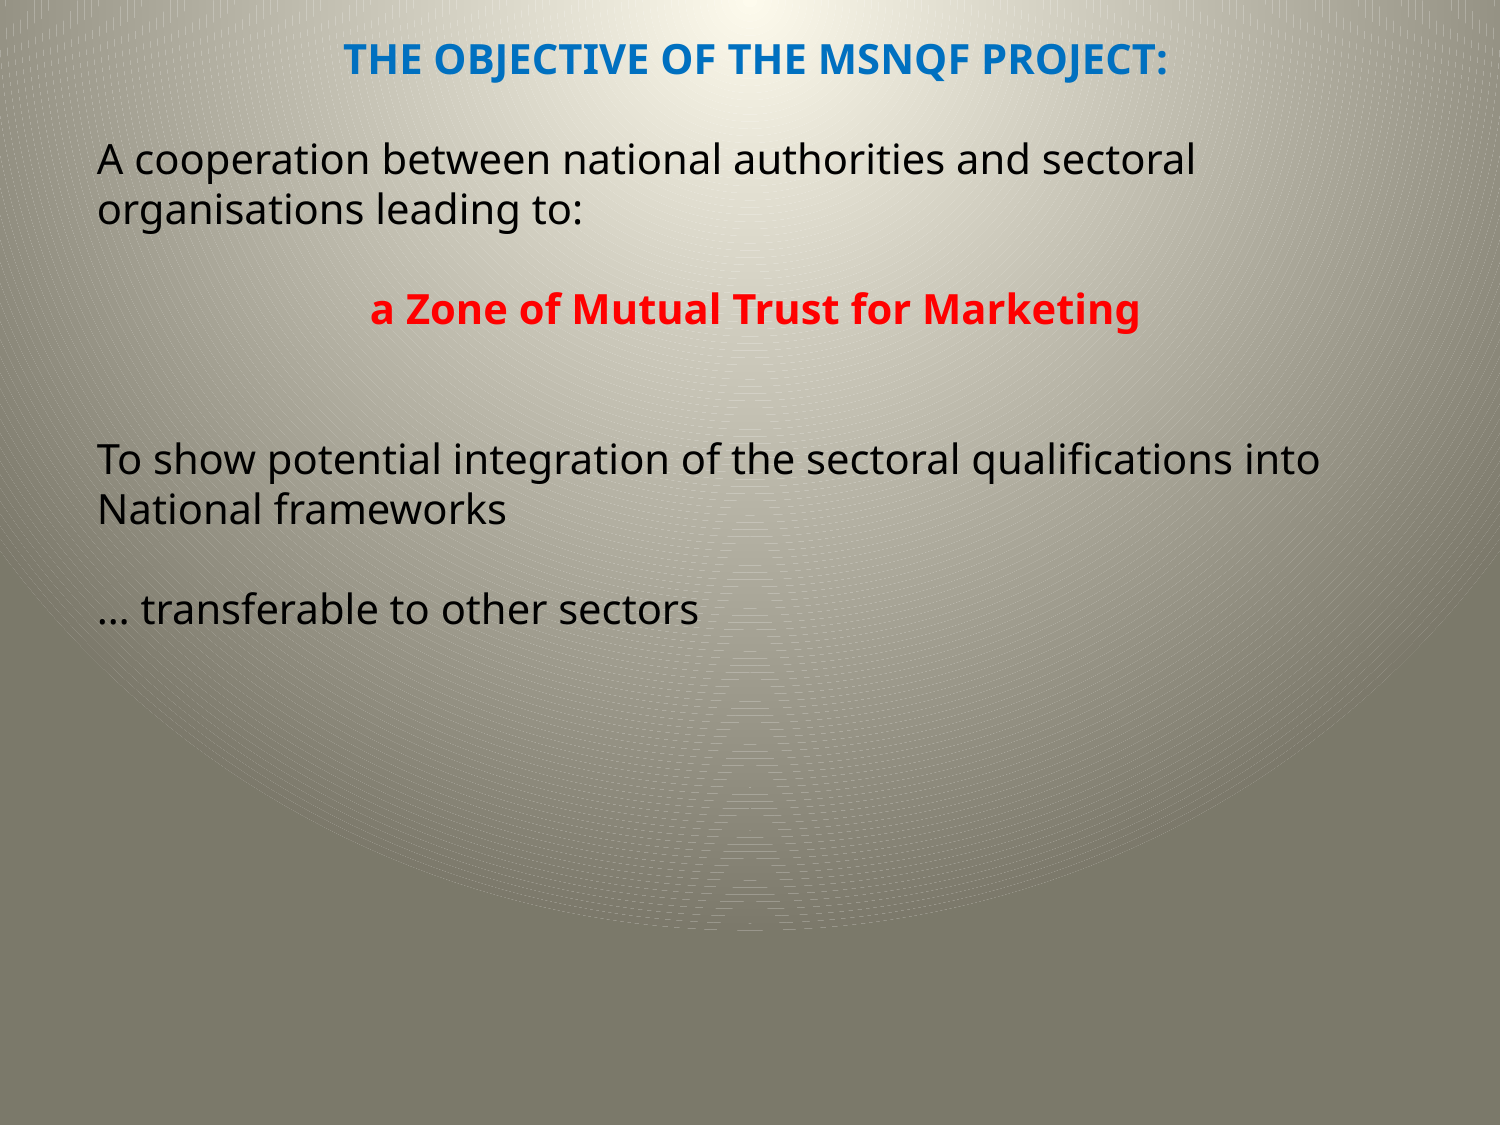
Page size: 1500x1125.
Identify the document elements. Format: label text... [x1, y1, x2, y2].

text_box THE OBJECTIVE OF THE MSNQF PROJECT: A cooperation between national authorities and sectoral organisations leading to: a Zone of Mutual Trust for Marketing To show potential integration of the sectoral qualifications into National frameworks … transferable to other sectors [81, 26, 1430, 683]
